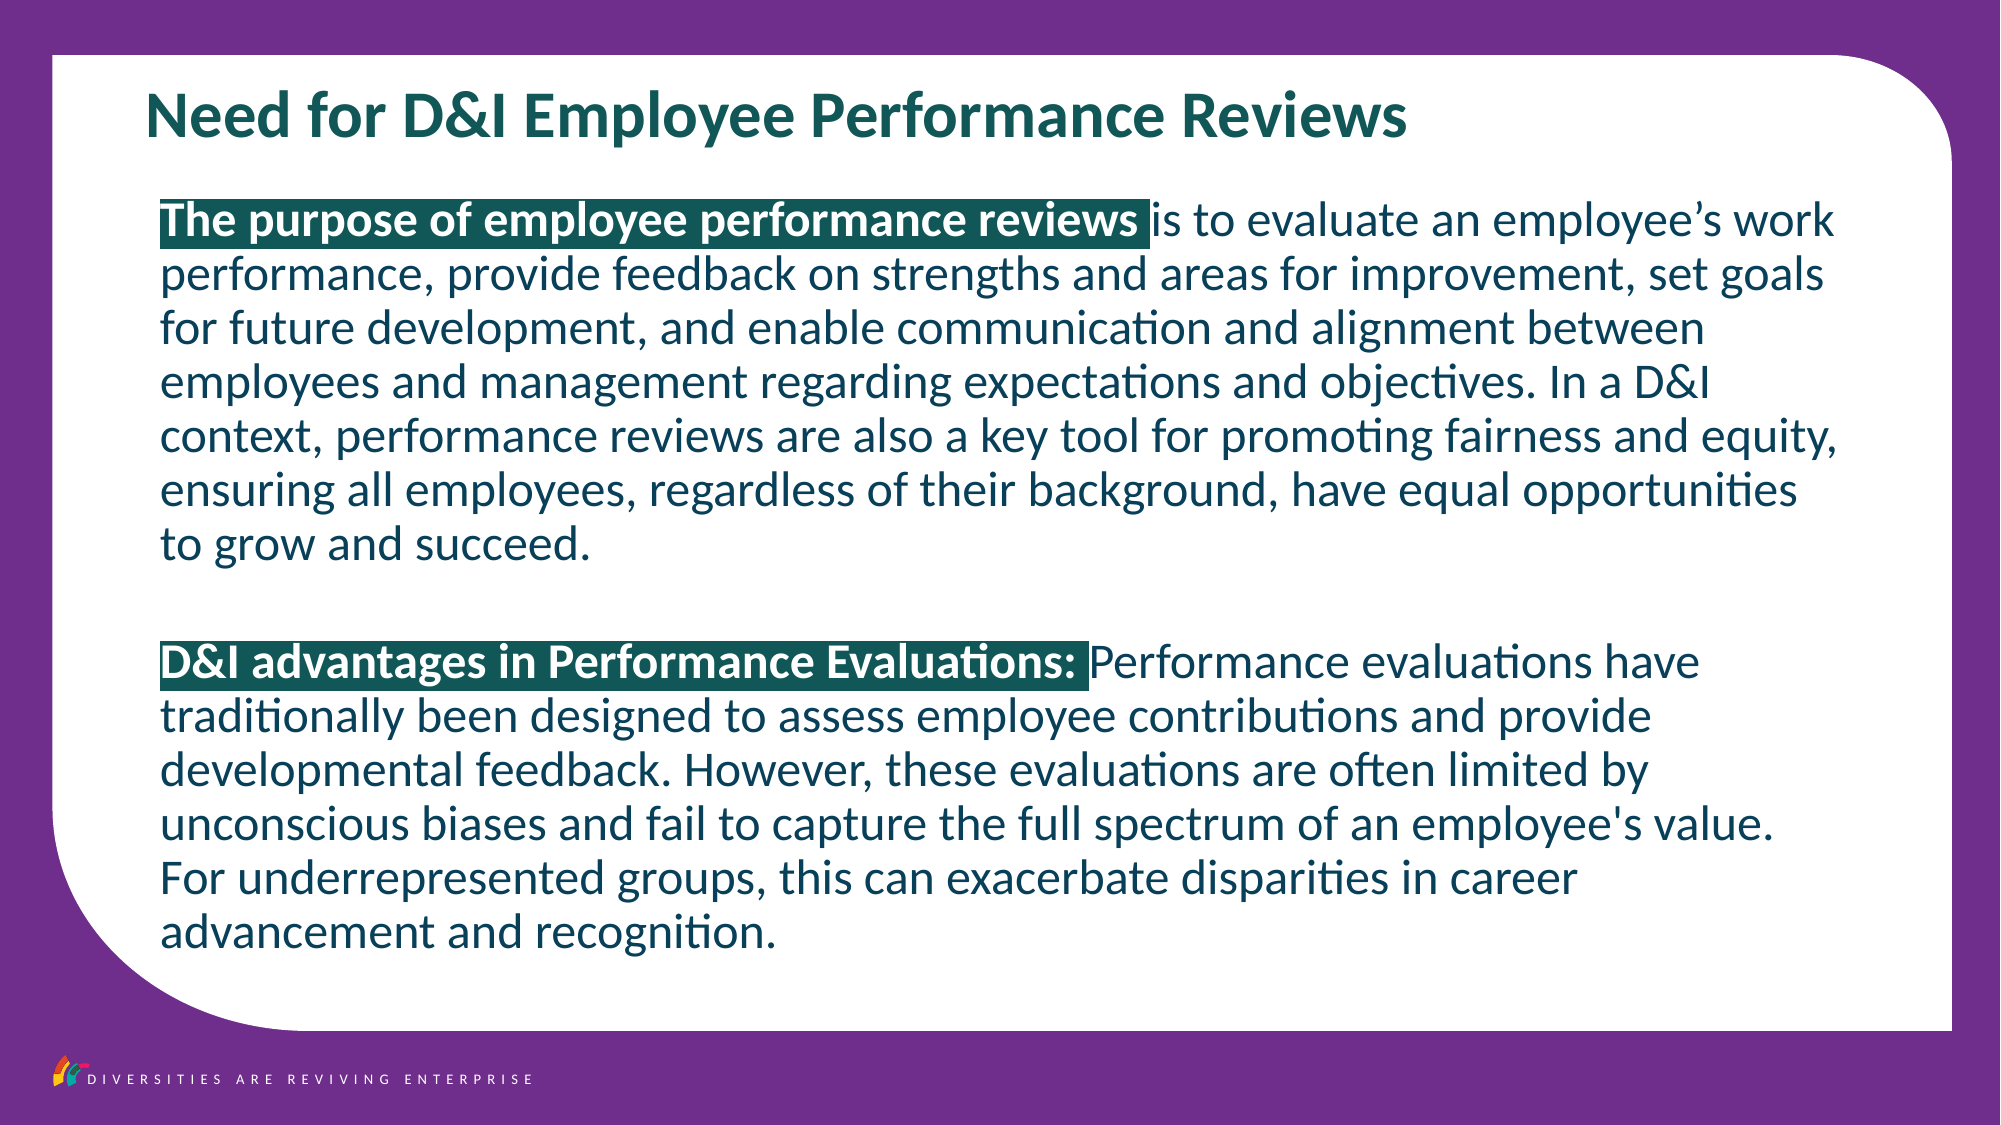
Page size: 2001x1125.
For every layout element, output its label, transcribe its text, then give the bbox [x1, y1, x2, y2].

list Need for D&I Employee Performance Reviews [130, 72, 1869, 205]
list The purpose of employee performance reviews is to evaluate an employee’s work performance, provide feedback on strengths and areas for improvement, set goals for future development, and enable communication and alignment between employees and management regarding expectations and objectives. In a D&I context, performance reviews are also a key tool for promoting fairness and equity, ensuring all employees, regardless of their background, have equal opportunities to grow and succeed. D&I advantages in Performance Evaluations: Performance evaluations have traditionally been designed to assess employee contributions and provide developmental feedback. However, these evaluations are often limited by unconscious biases and fail to capture the full spectrum of an employee's value. For underrepresented groups, this can exacerbate disparities in career advancement and recognition. [145, 205, 1855, 818]
